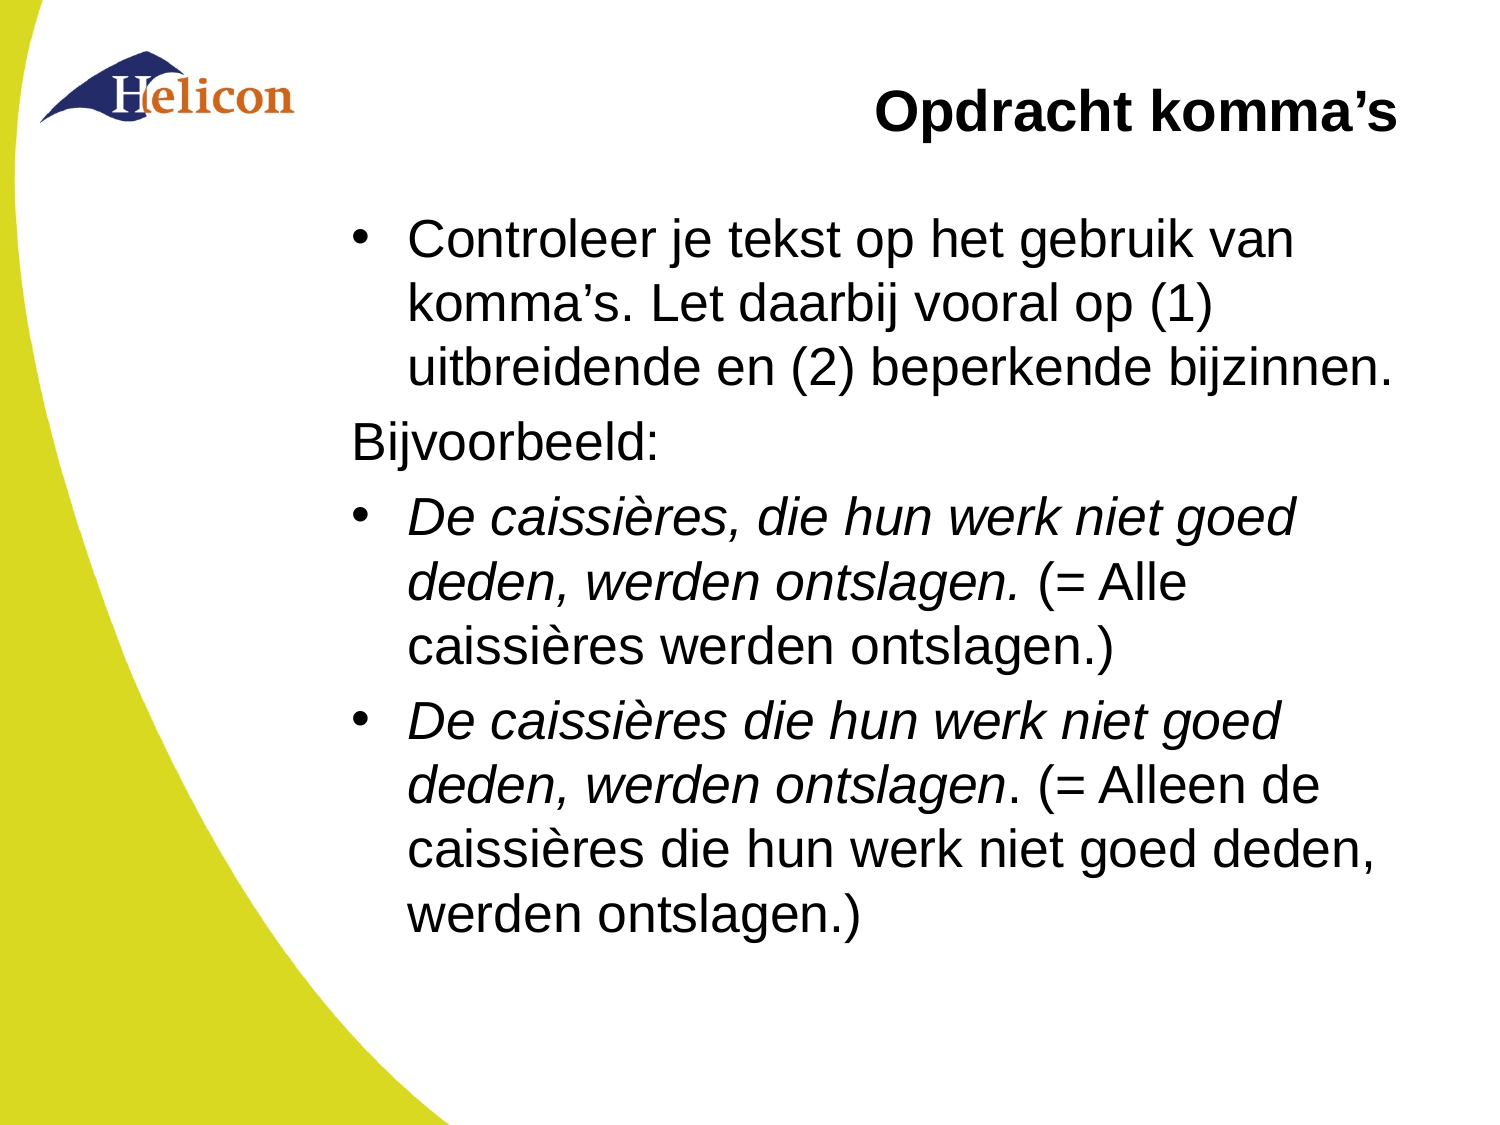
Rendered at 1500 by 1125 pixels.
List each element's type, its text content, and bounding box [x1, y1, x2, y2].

list Controleer je tekst op het gebruik van komma’s. Let daarbij vooral op (1) uitbreidende en (2) beperkende bijzinnen. Bijvoorbeeld: De caissières, die hun werk niet goed deden, werden ontslagen. (= Alle caissières werden ontslagen.) De caissières die hun werk niet goed deden, werden ontslagen. (= Alleen de caissières die hun werk niet goed deden, werden ontslagen.) [336, 196, 1425, 1005]
title Opdracht komma’s [324, 54, 1415, 161]
picture [0, 0, 1500, 1125]
